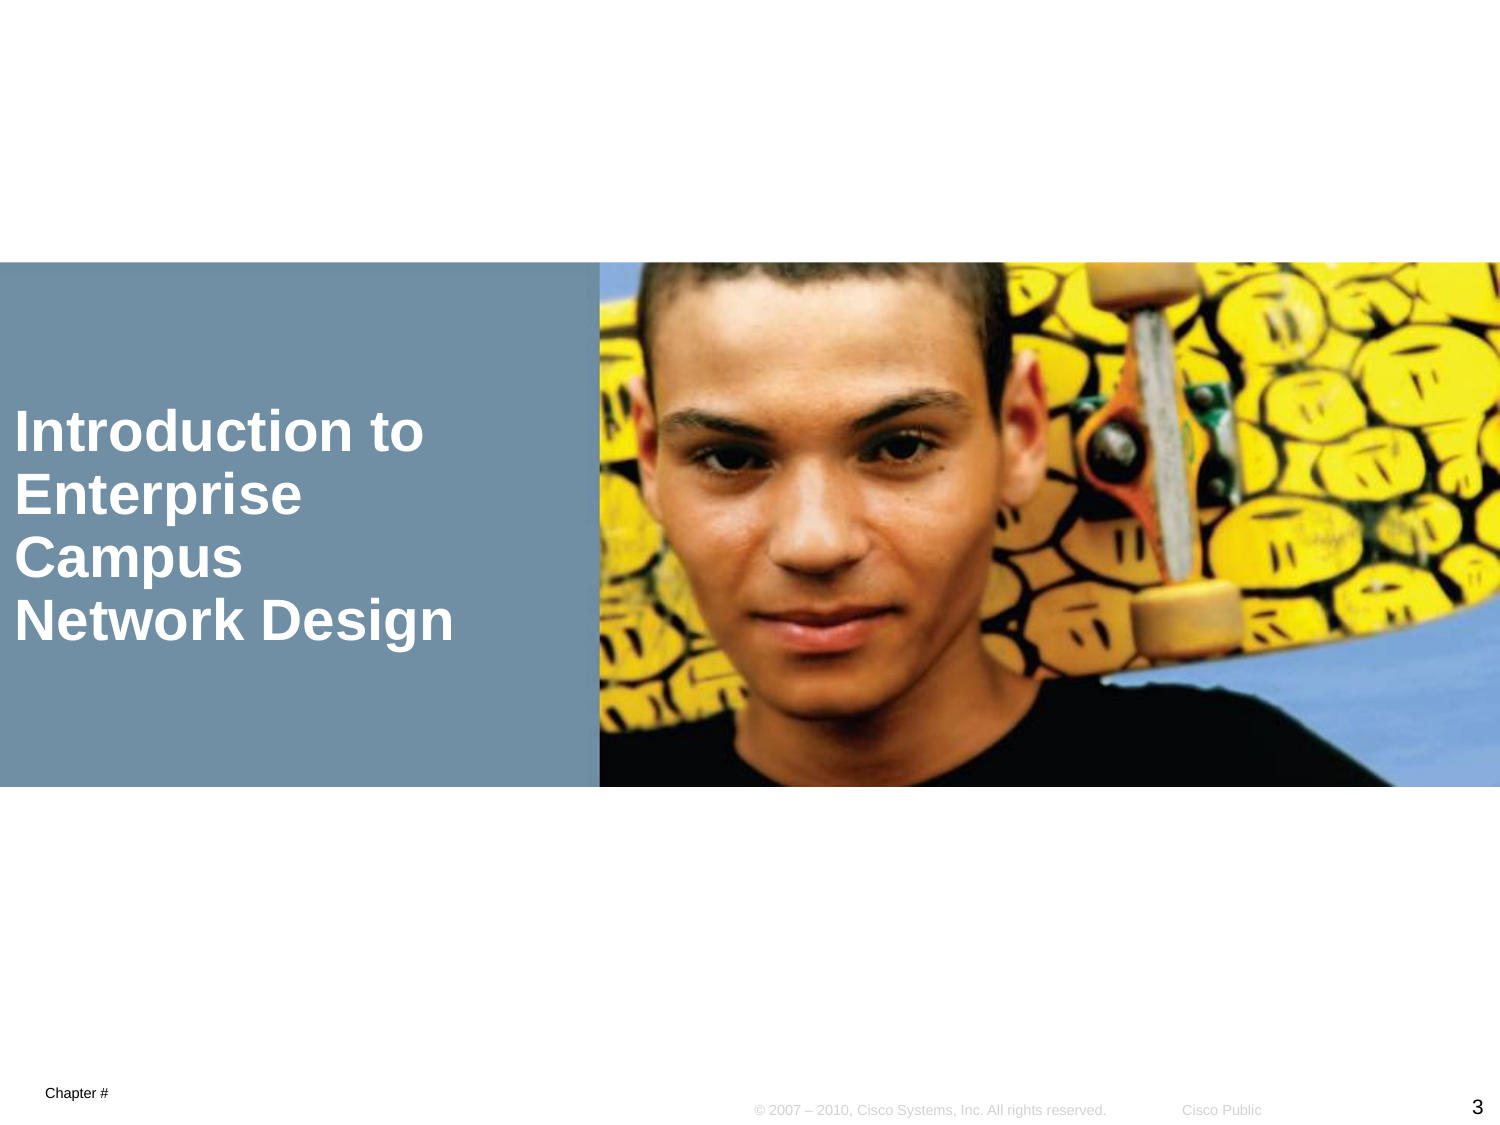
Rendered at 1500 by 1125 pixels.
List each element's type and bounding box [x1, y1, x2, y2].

picture [0, 262, 1500, 787]
text_box [0, 0, 1500, 261]
